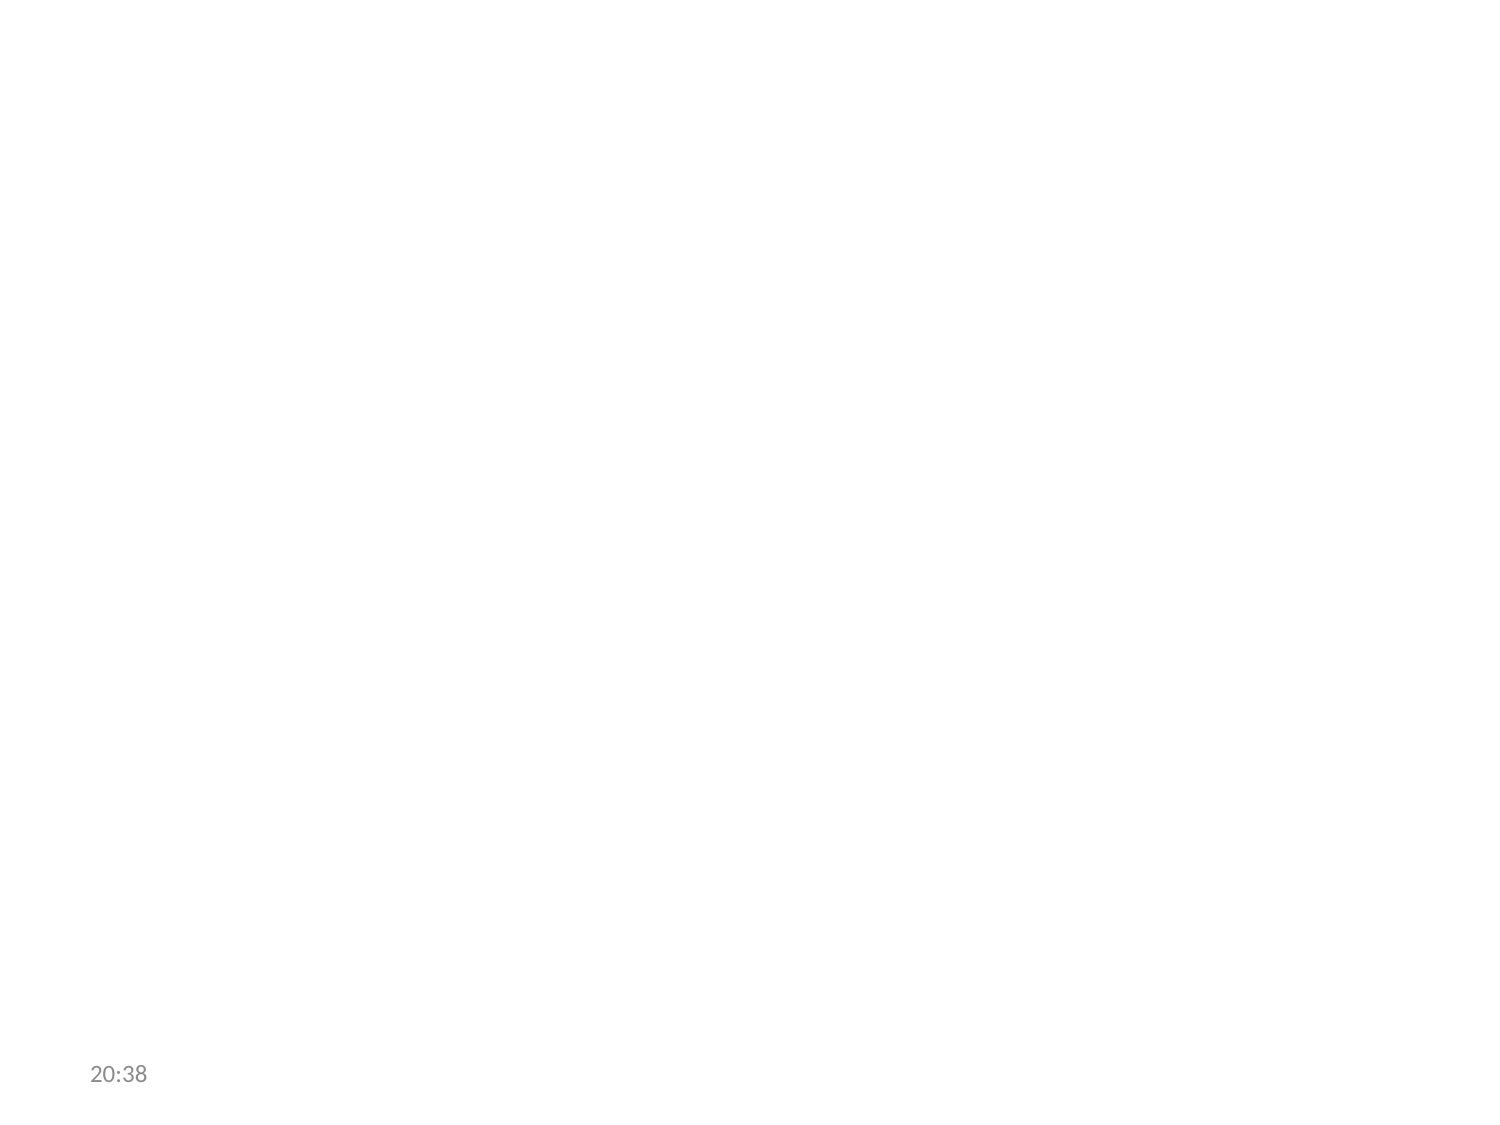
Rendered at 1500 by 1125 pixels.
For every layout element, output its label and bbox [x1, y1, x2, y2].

slide_number [75, 1042, 425, 1103]
